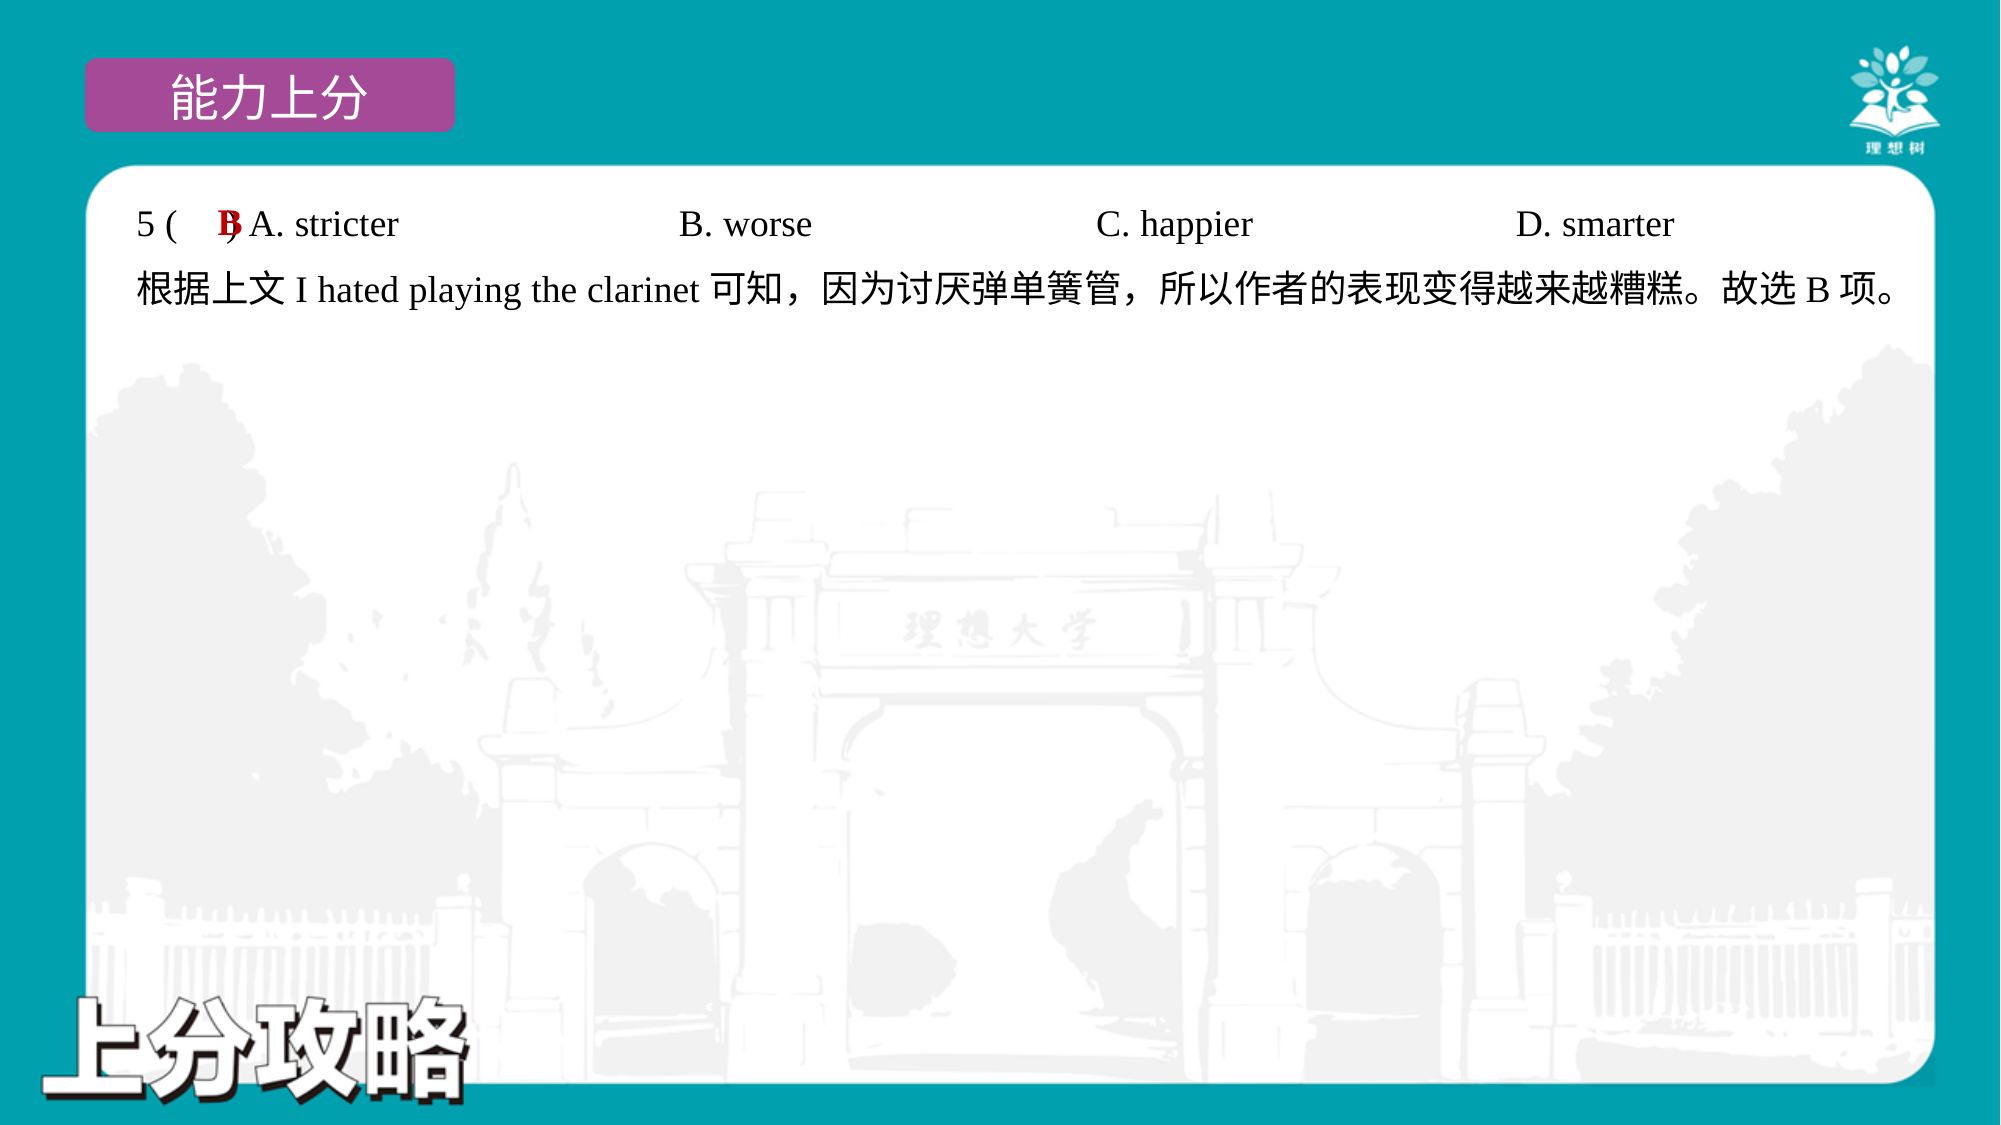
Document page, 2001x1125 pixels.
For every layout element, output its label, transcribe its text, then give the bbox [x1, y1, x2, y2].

text_box 5 ( ) A. stricter B. worse C. happier D. smarter [136, 176, 1865, 237]
text_box 根据上文I hated playing the clarinet可知，因为讨厌弹单簧管，所以作者的表现变得越来越糟糕。故选B项。 [136, 243, 1865, 303]
text_box B [204, 176, 257, 236]
picture [0, 0, 2000, 1125]
